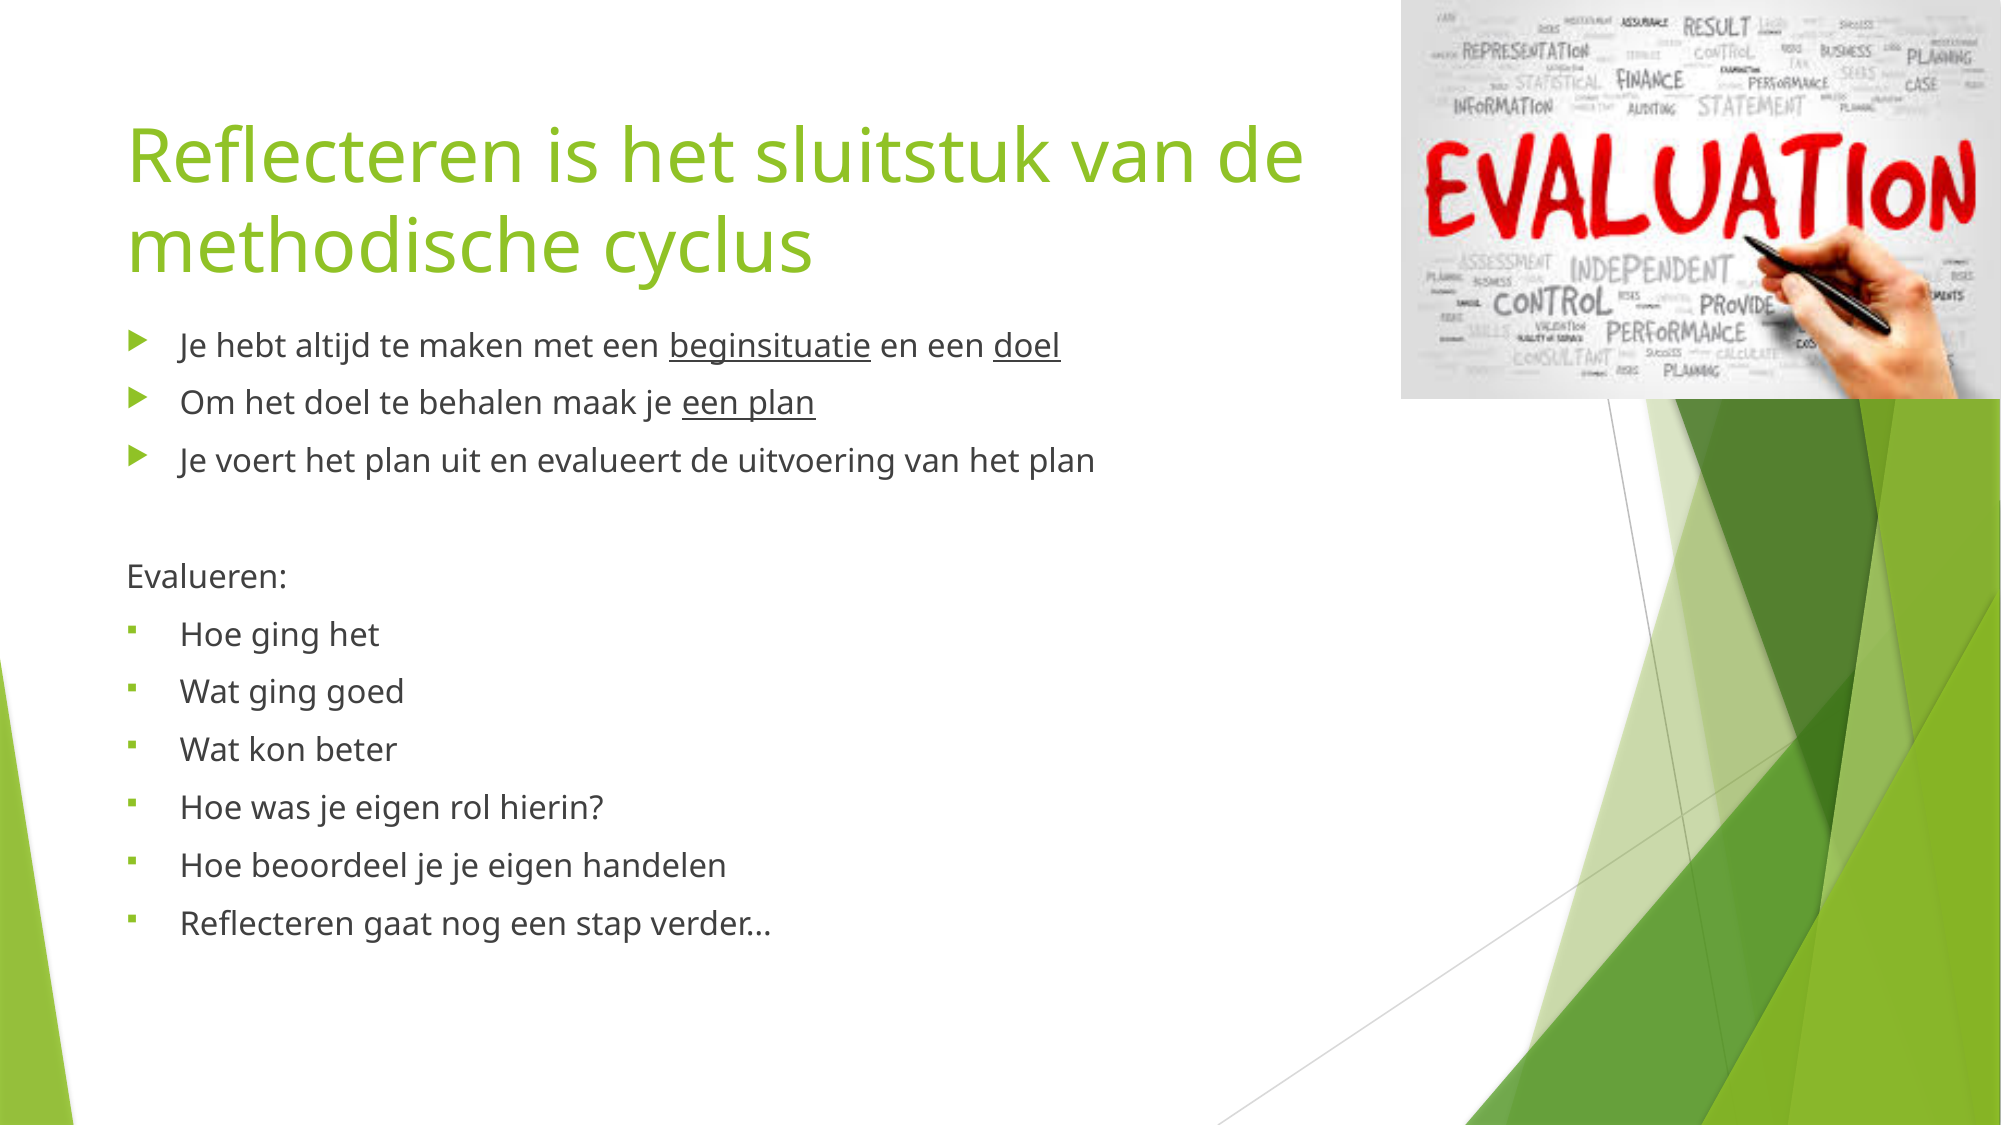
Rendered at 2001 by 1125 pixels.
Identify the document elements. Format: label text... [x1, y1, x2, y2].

title Reflecteren is het sluitstuk van de methodische cyclus [111, 99, 1395, 316]
picture [1400, 0, 2000, 400]
list Je hebt altijd te maken met een beginsituatie en een doel Om het doel te behalen maak je een plan Je voert het plan uit en evalueert de uitvoering van het plan Evalueren: Hoe ging het Wat ging goed Wat kon beter Hoe was je eigen rol hierin? Hoe beoordeel je je eigen handelen Reflecteren gaat nog een stap verder… [111, 316, 1522, 954]
